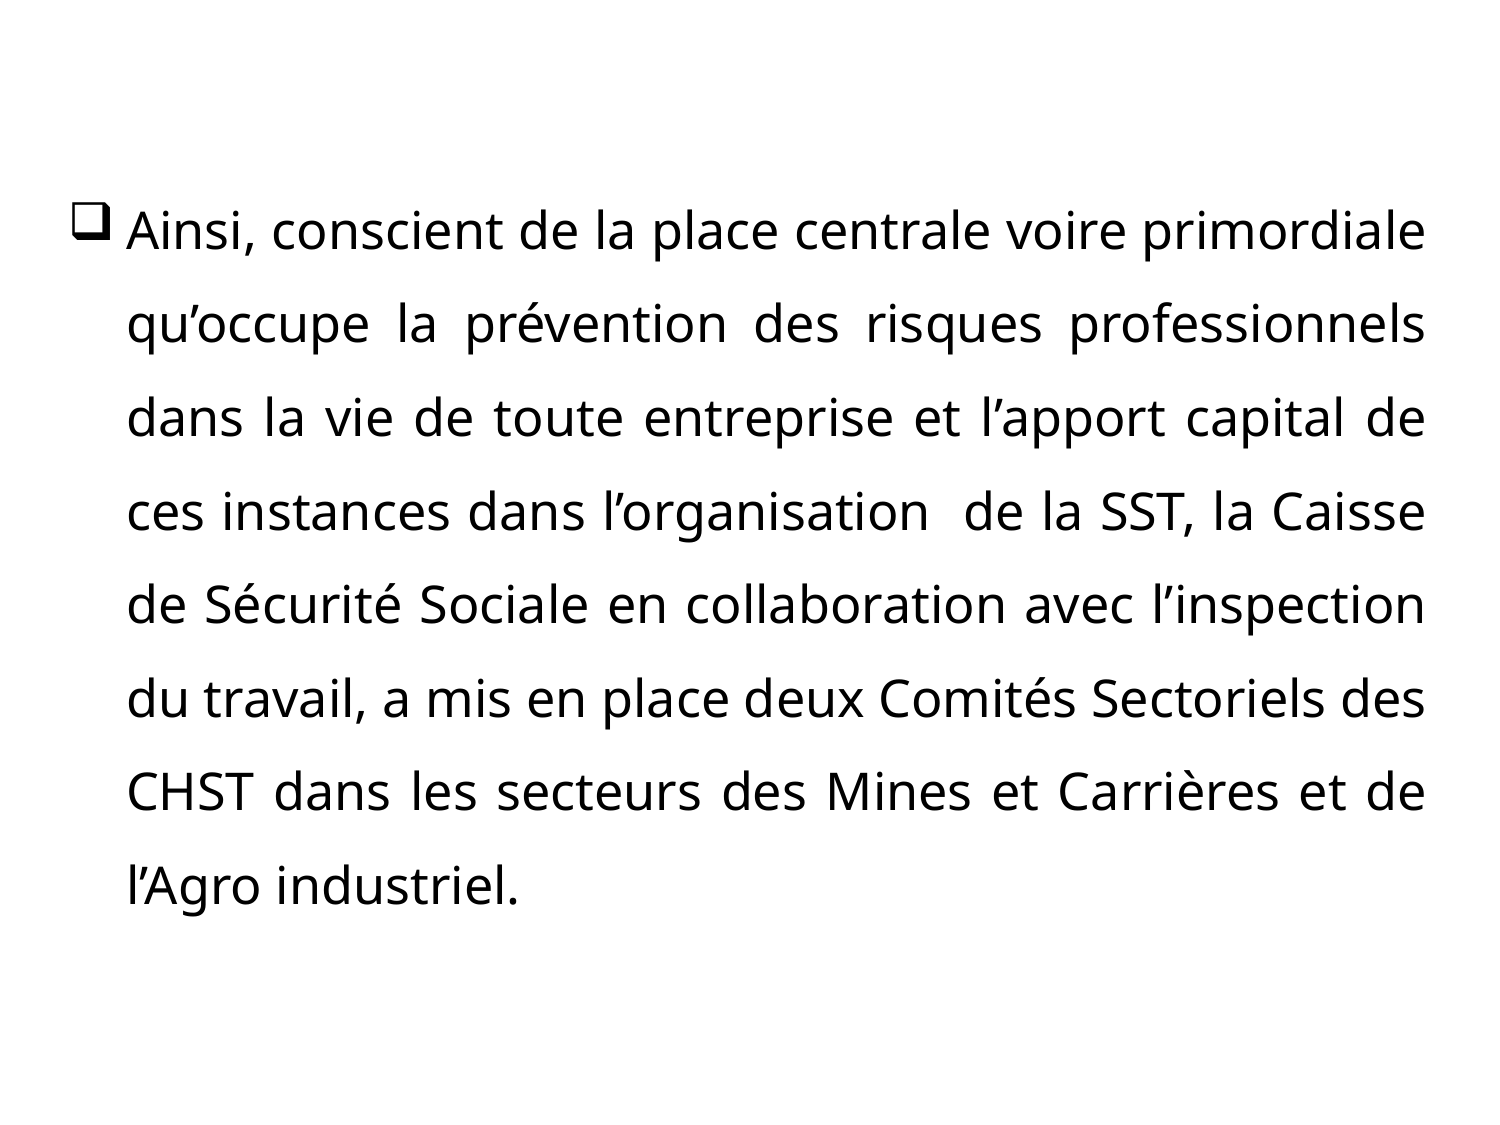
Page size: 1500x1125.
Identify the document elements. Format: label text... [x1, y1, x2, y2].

list Ainsi, conscient de la place centrale voire primordiale qu’occupe la prévention des risques professionnels dans la vie de toute entreprise et l’apport capital de ces instances dans l’organisation de la SST, la Caisse de Sécurité Sociale en collaboration avec l’inspection du travail, a mis en place deux Comités Sectoriels des CHST dans les secteurs des Mines et Carrières et de l’Agro industriel. [53, 54, 1443, 965]
